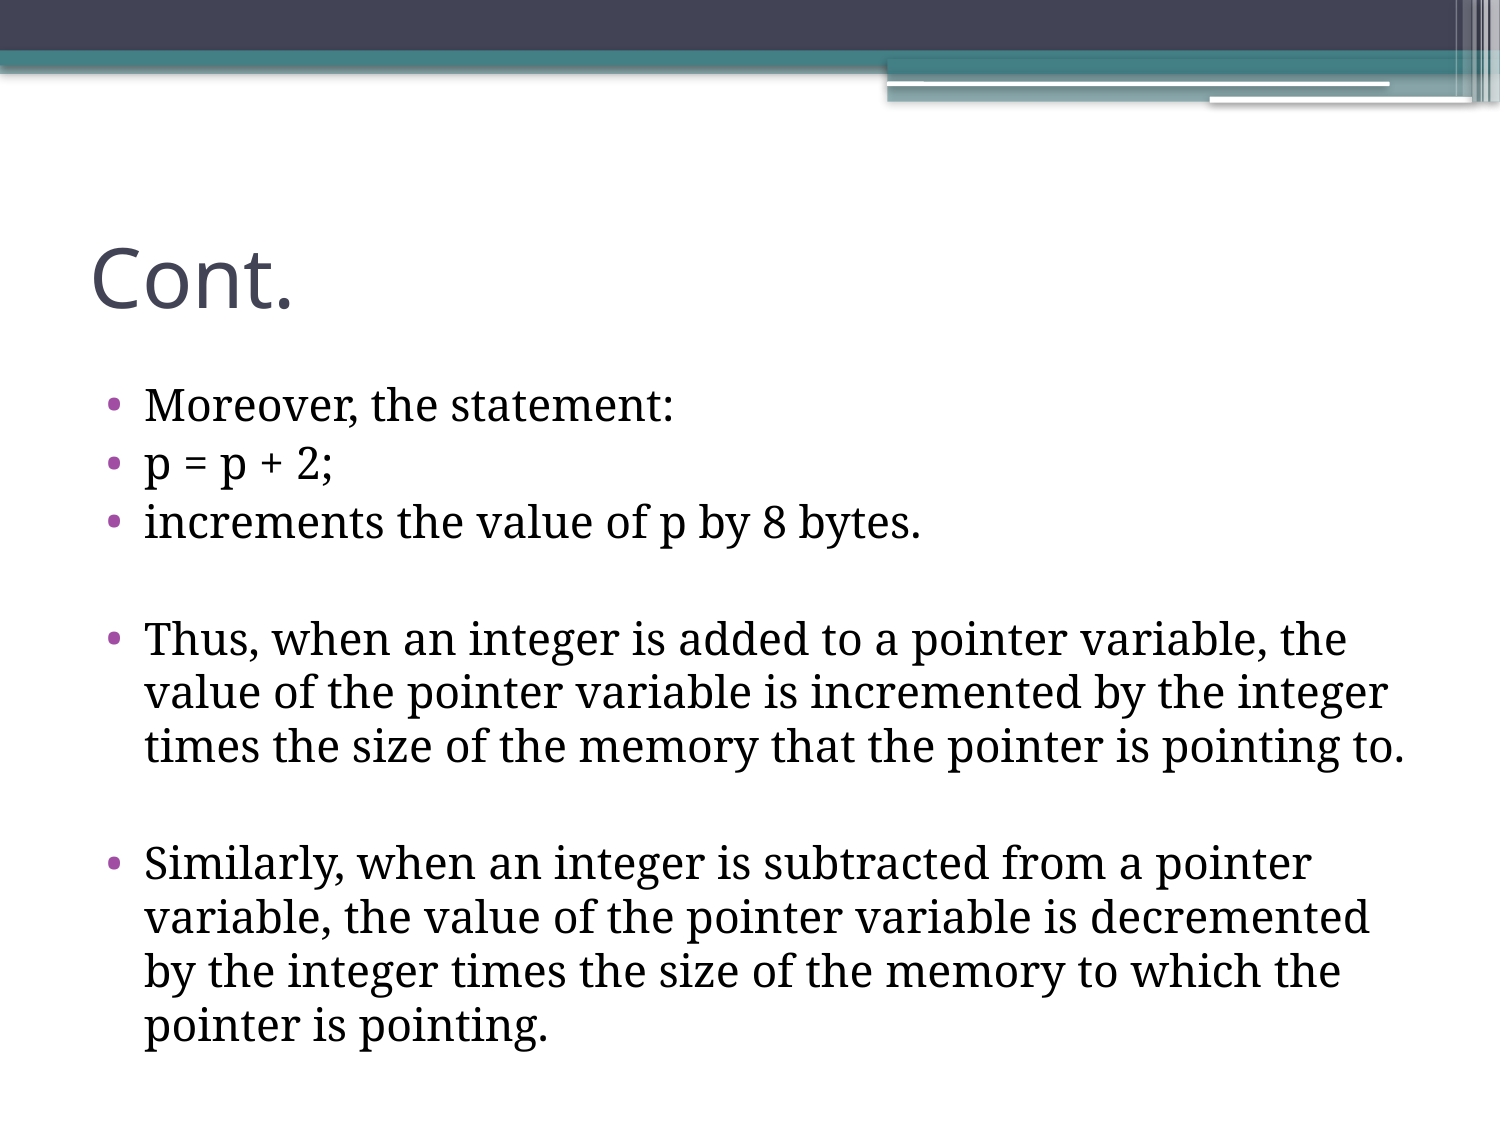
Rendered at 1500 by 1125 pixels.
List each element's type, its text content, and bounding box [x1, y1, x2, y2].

title Cont. [75, 187, 1425, 363]
list Moreover, the statement: p = p + 2; increments the value of p by 8 bytes. Thus, when an integer is added to a pointer variable, the value of the pointer variable is incremented by the integer times the size of the memory that the pointer is pointing to. Similarly, when an integer is subtracted from a pointer variable, the value of the pointer variable is decremented by the integer times the size of the memory to which the pointer is pointing. [75, 368, 1425, 1079]
